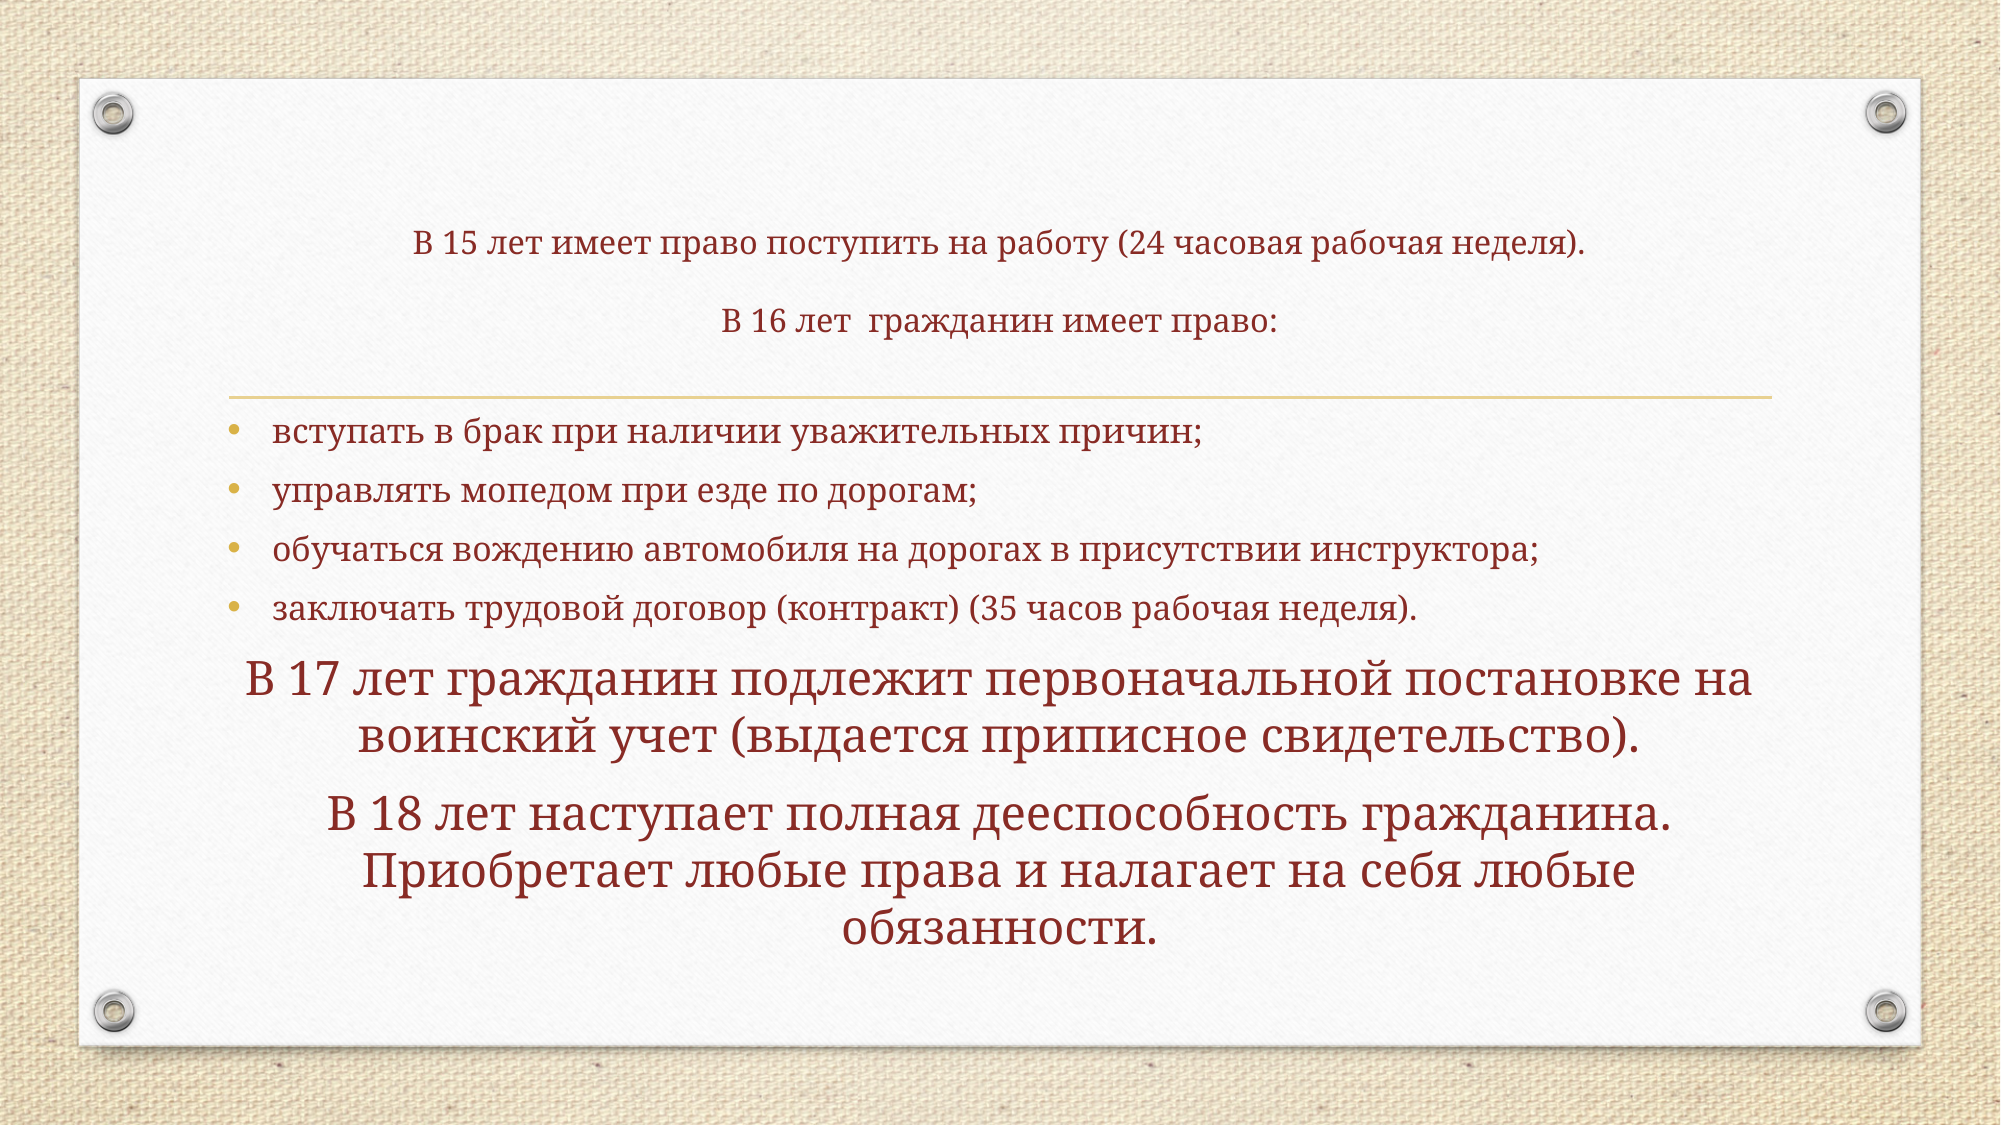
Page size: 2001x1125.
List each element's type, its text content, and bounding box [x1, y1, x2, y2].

picture [0, 0, 2001, 1125]
list вступать в брак при наличии уважительных причин; управлять мопедом при езде по дорогам; обучаться вождению автомобиля на дорогах в присутствии инструктора; заключать трудовой договор (контракт) (35 часов рабочая неделя). В 17 лет гражданин подлежит первоначальной постановке на воинский учет (выдается приписное свидетельство). В 18 лет наступает полная дееспособность гражданина. Приобретает любые права и налагает на себя любые обязанности. [212, 401, 1788, 964]
title В 15 лет имеет право поступить на работу (24 часовая рабочая неделя). В 16 лет гражданин имеет право: [212, 174, 1788, 383]
